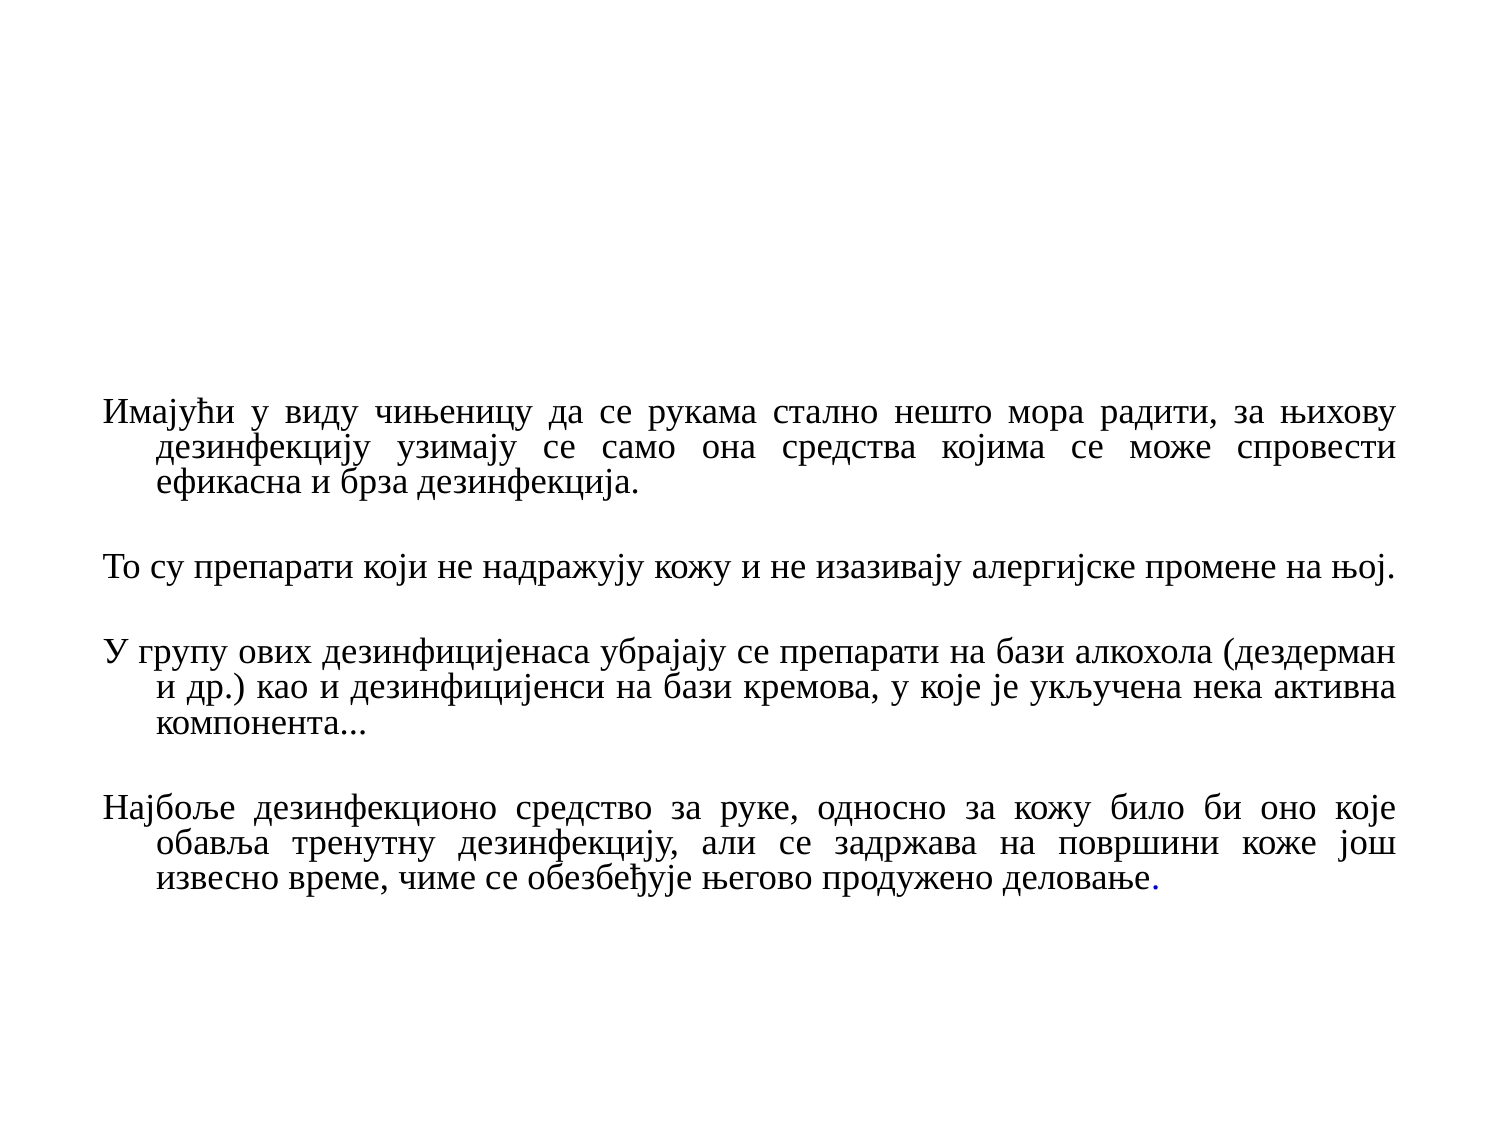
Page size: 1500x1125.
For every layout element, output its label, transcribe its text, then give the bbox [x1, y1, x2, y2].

list Имајући у виду чињеницу да се рукама стално нешто мора радити, за њихову дезинфекцију узимају се само она средства којима се може спровести ефикасна и брза дезинфекција. То су препарати који не надражују кожу и не изазивају алергијске промене на њој. У групу ових дезинфицијенаса убрајају се препарати на бази алкохола (дездерман и др.) као и дезинфицијенси на бази кремова, у које је укључена нека активна компонента... Најбоље дезинфекционо средство за руке, односно за кожу било би оно које обавља тренутну дезинфекцију, али се задржава на површини коже још извесно време, чиме се обезбеђује његово продужено деловање. [87, 387, 1413, 913]
